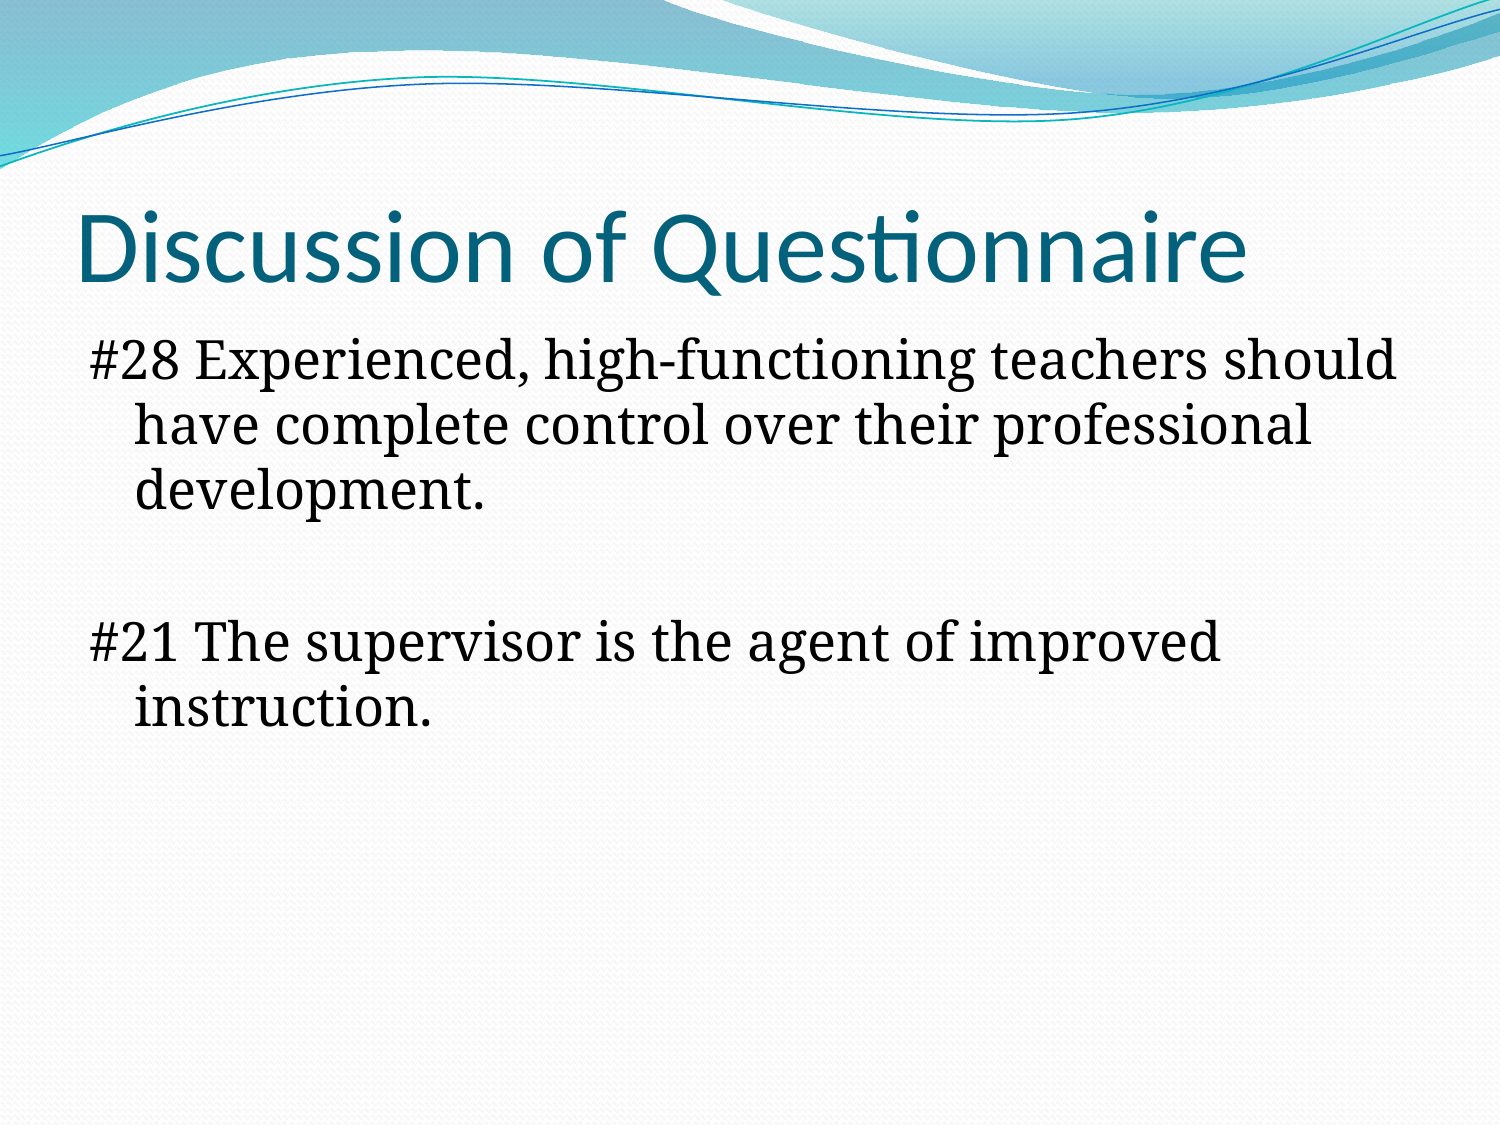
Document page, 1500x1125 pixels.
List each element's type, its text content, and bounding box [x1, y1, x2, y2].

list #28 Experienced, high-functioning teachers should have complete control over their professional development. #21 The supervisor is the agent of improved instruction. [75, 317, 1425, 1038]
title Discussion of Questionnaire [75, 115, 1425, 303]
